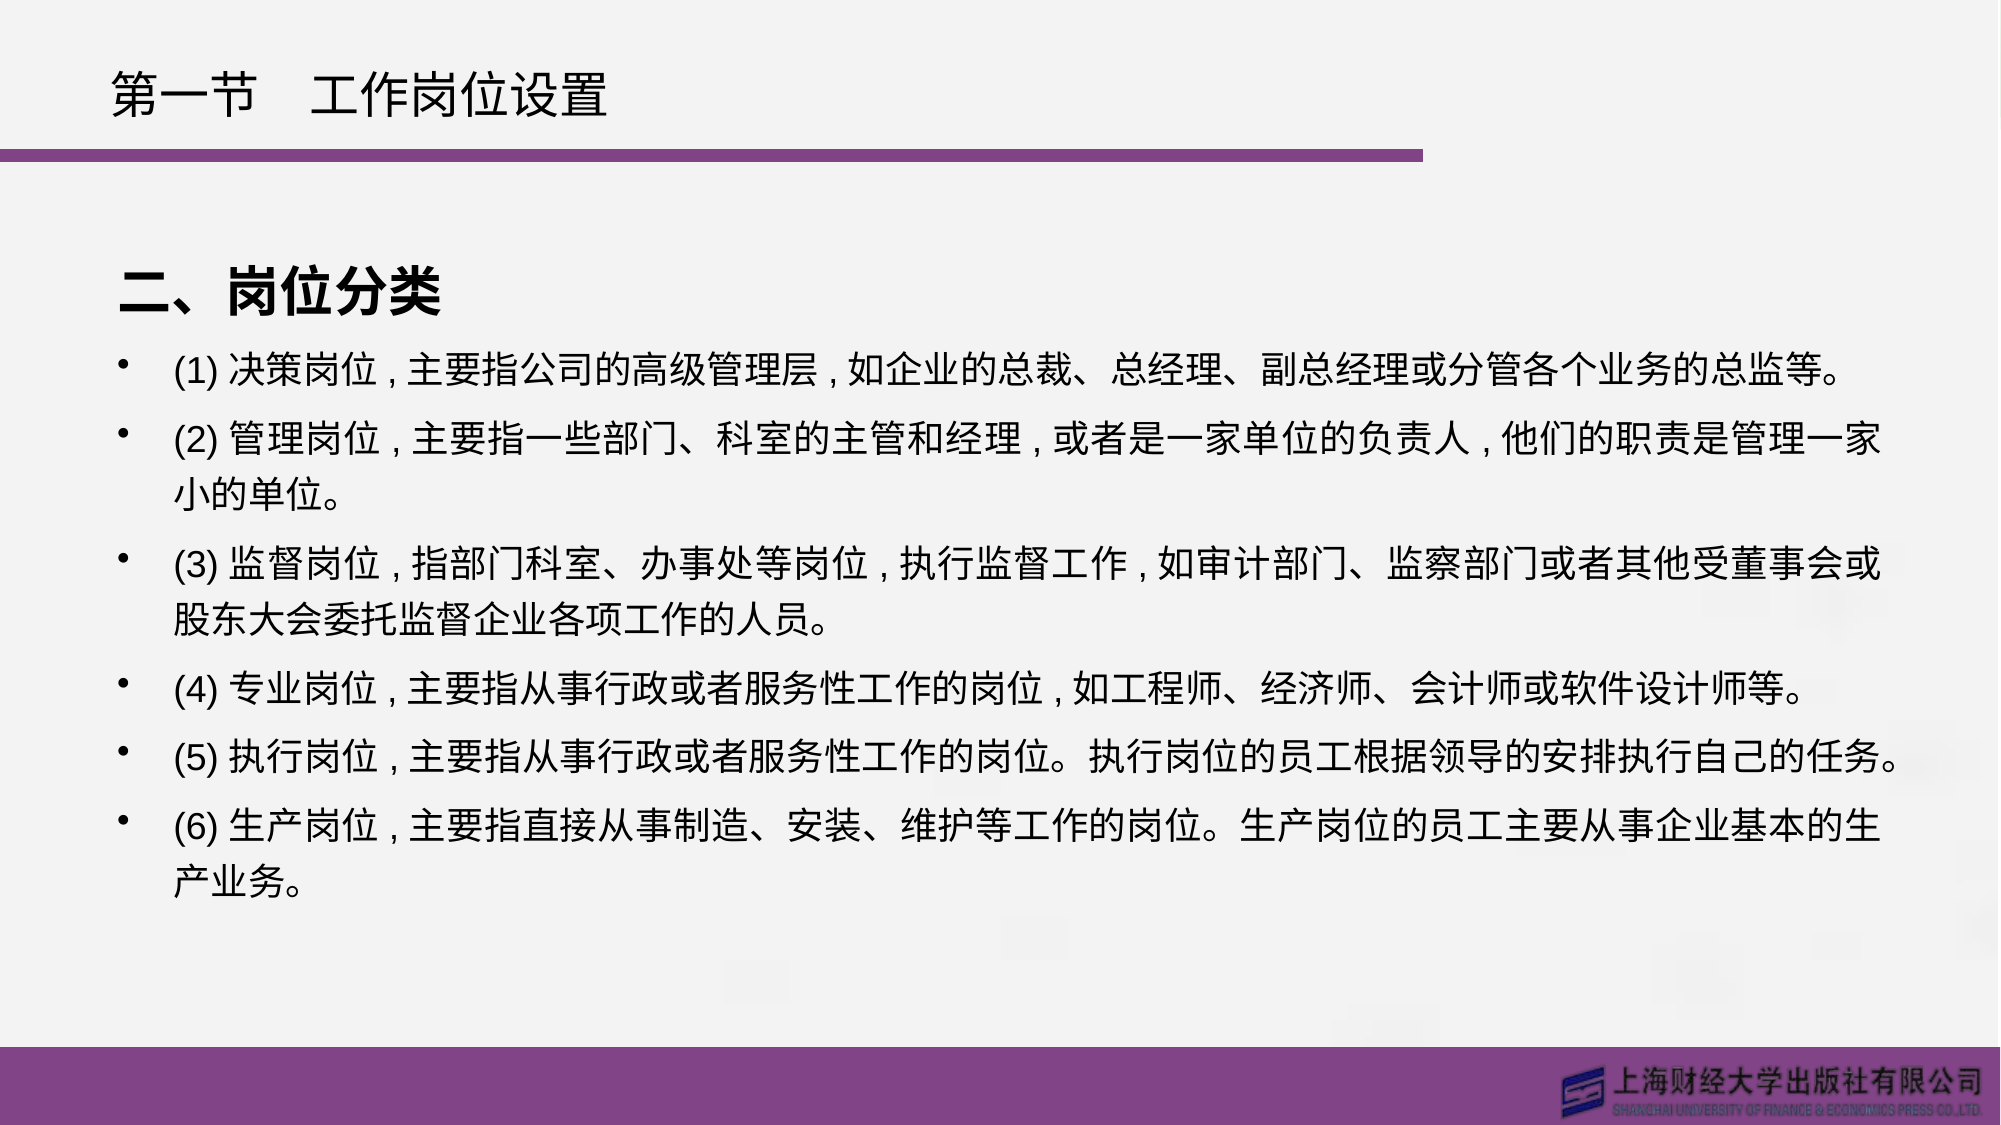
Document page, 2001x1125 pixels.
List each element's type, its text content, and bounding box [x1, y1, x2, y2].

picture [0, 0, 2001, 1125]
list 二、岗位分类 (1)决策岗位,主要指公司的高级管理层,如企业的总裁、总经理、副总经理或分管各个业务的总监等。 (2)管理岗位,主要指一些部门、科室的主管和经理,或者是一家单位的负责人,他们的职责是管理一家小的单位。 (3)监督岗位,指部门科室、办事处等岗位,执行监督工作,如审计部门、监察部门或者其他受董事会或股东大会委托监督企业各项工作的人员。 (4)专业岗位,主要指从事行政或者服务性工作的岗位,如工程师、经济师、会计师或软件设计师等。 (5)执行岗位,主要指从事行政或者服务性工作的岗位。执行岗位的员工根据领导的安排执行自己的任务。 (6)生产岗位,主要指直接从事制造、安装、维护等工作的岗位。生产岗位的员工主要从事企业基本的生产业务。 [102, 233, 1898, 1032]
title 第一节 工作岗位设置 [94, 42, 1451, 146]
